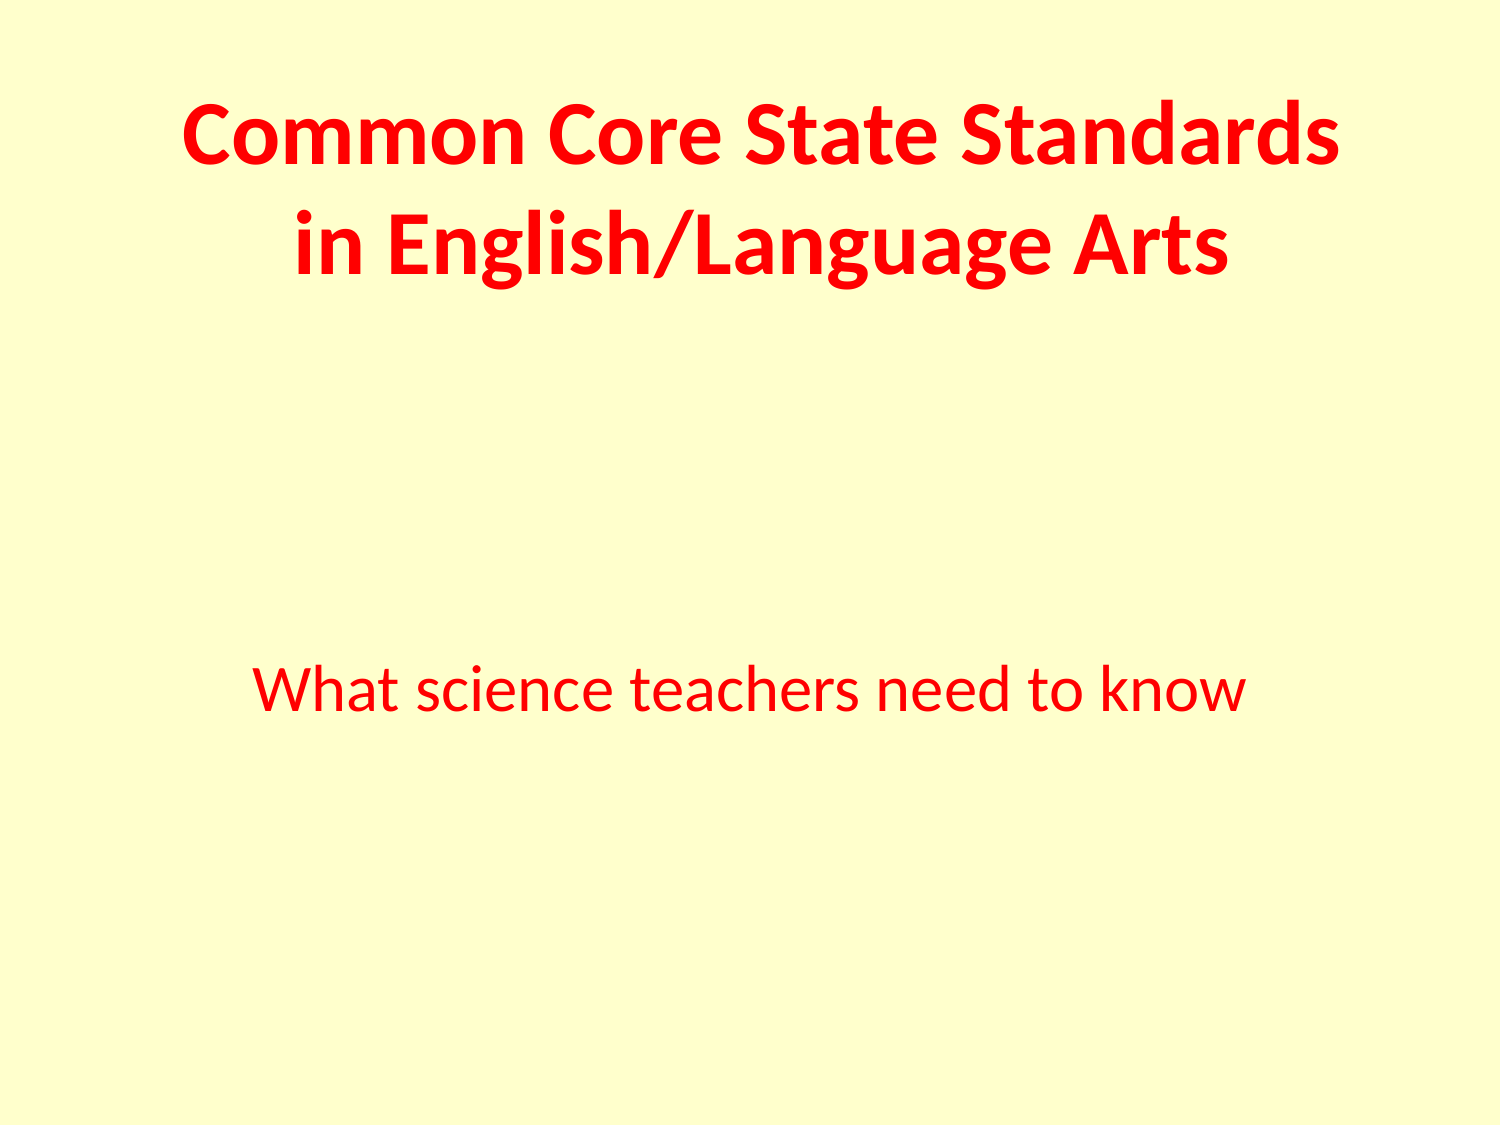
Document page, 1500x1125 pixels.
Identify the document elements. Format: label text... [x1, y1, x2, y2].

subtitle What science teachers need to know [225, 637, 1275, 925]
title Common Core State Standards in English/Language Arts [125, 62, 1400, 304]
